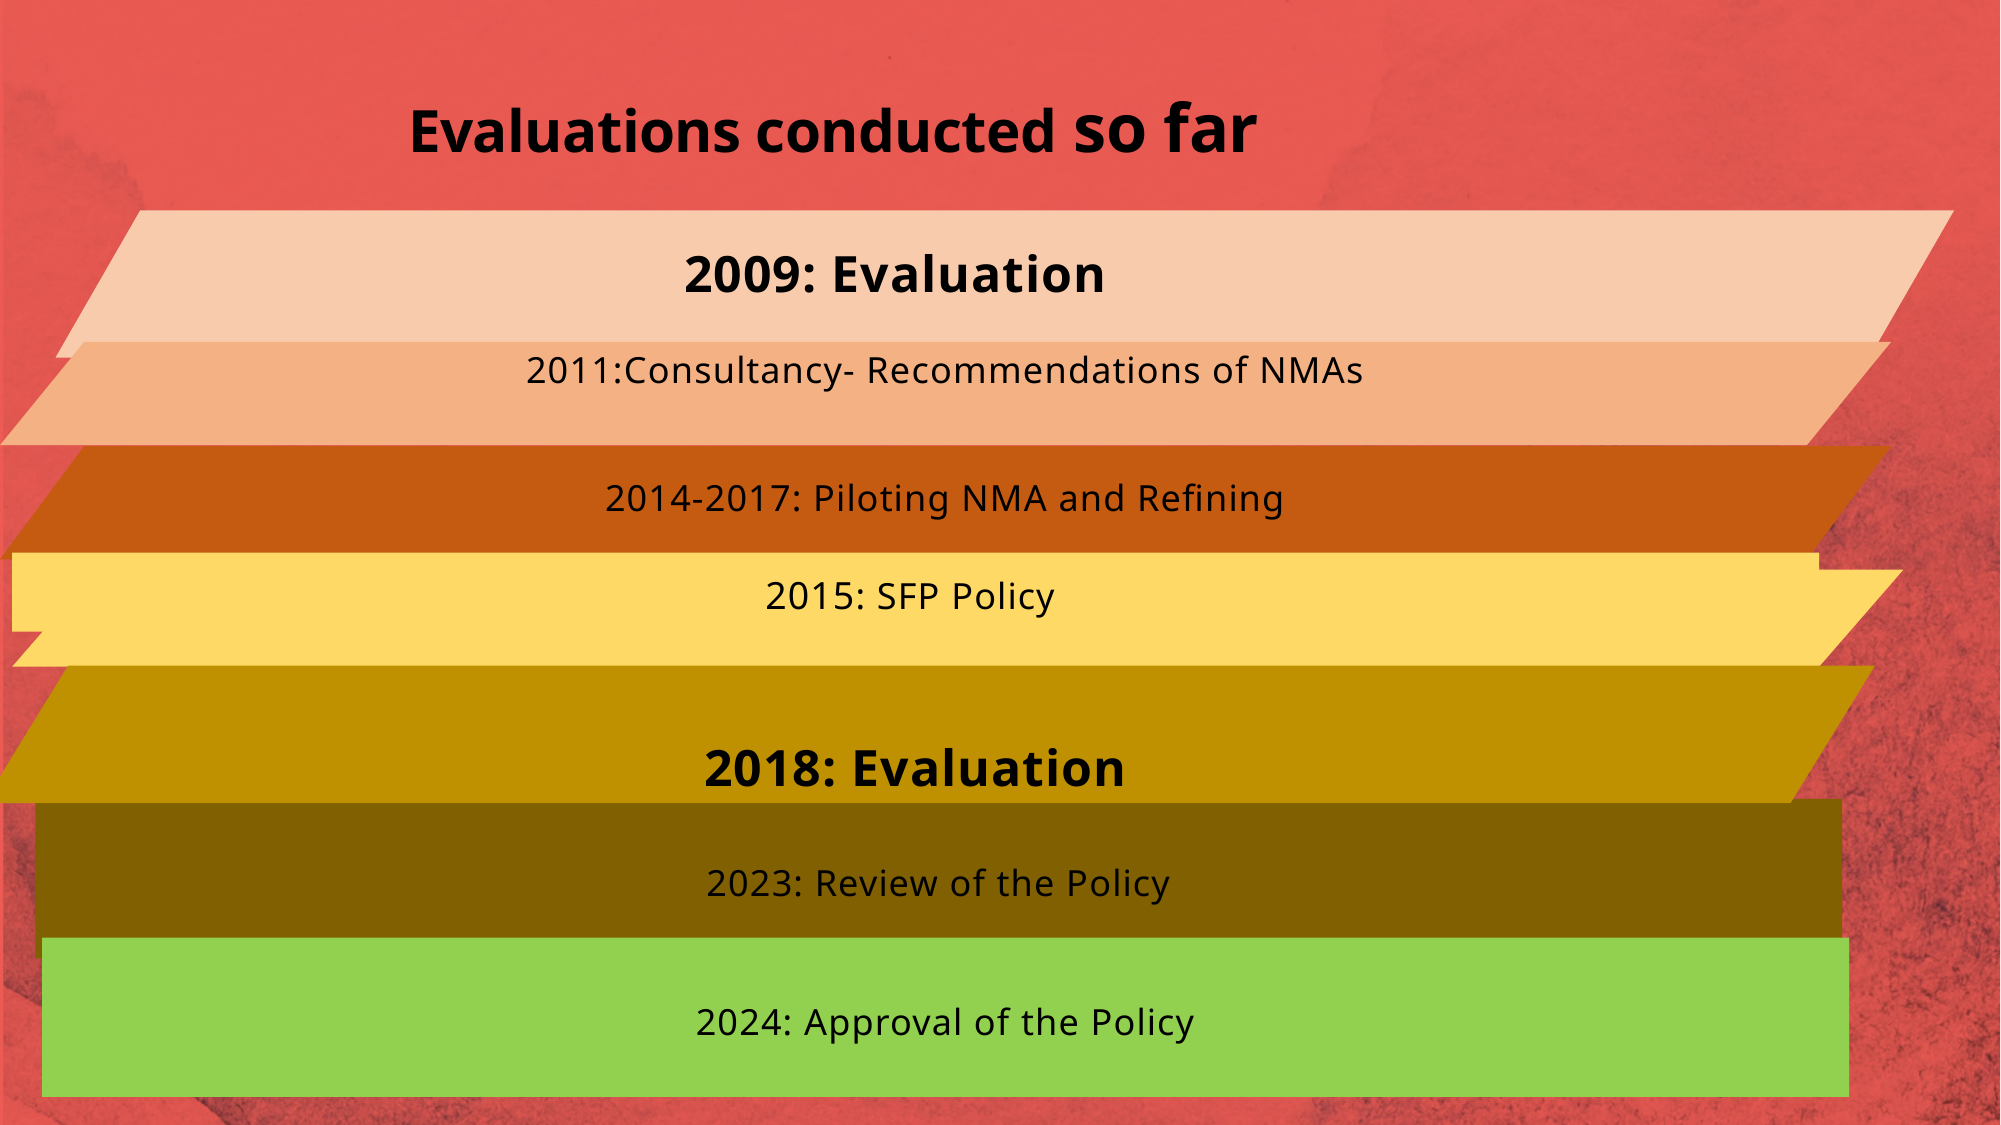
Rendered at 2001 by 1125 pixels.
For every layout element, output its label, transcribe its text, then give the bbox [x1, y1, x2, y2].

picture [0, 560, 11, 665]
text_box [0, 323, 1892, 445]
text_box Evaluations conducted so far [408, 87, 1262, 165]
text_box 2024: Approval of the Policy [42, 937, 1850, 1097]
picture [0, 0, 2001, 1125]
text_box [0, 445, 1892, 560]
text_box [11, 551, 1904, 668]
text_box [0, 165, 1955, 358]
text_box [0, 665, 1876, 849]
text_box 2023: Review of the Policy [35, 849, 1843, 959]
